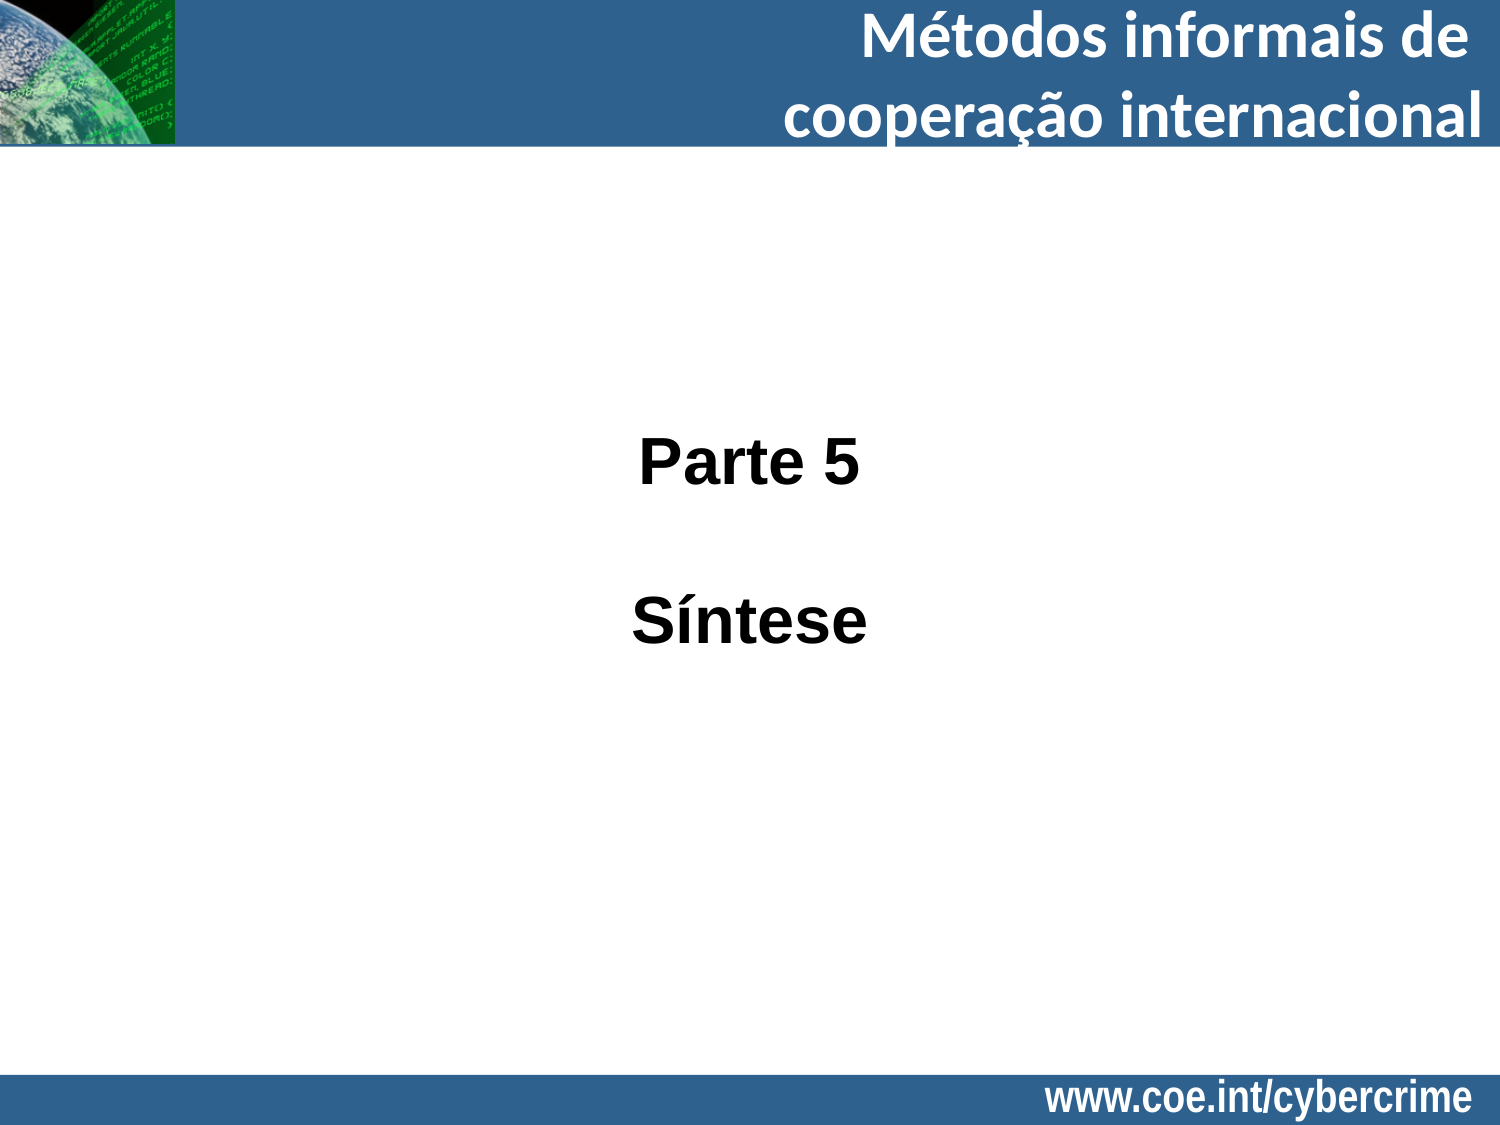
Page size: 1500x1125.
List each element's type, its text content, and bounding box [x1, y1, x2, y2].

text_box [0, 1073, 1030, 1125]
picture [0, 0, 175, 144]
text_box www.coe.int/cybercrime [1030, 1059, 1500, 1125]
text_box Métodos informais de cooperação internacional [177, 0, 1500, 149]
text_box Parte 5 Síntese [50, 425, 1450, 729]
